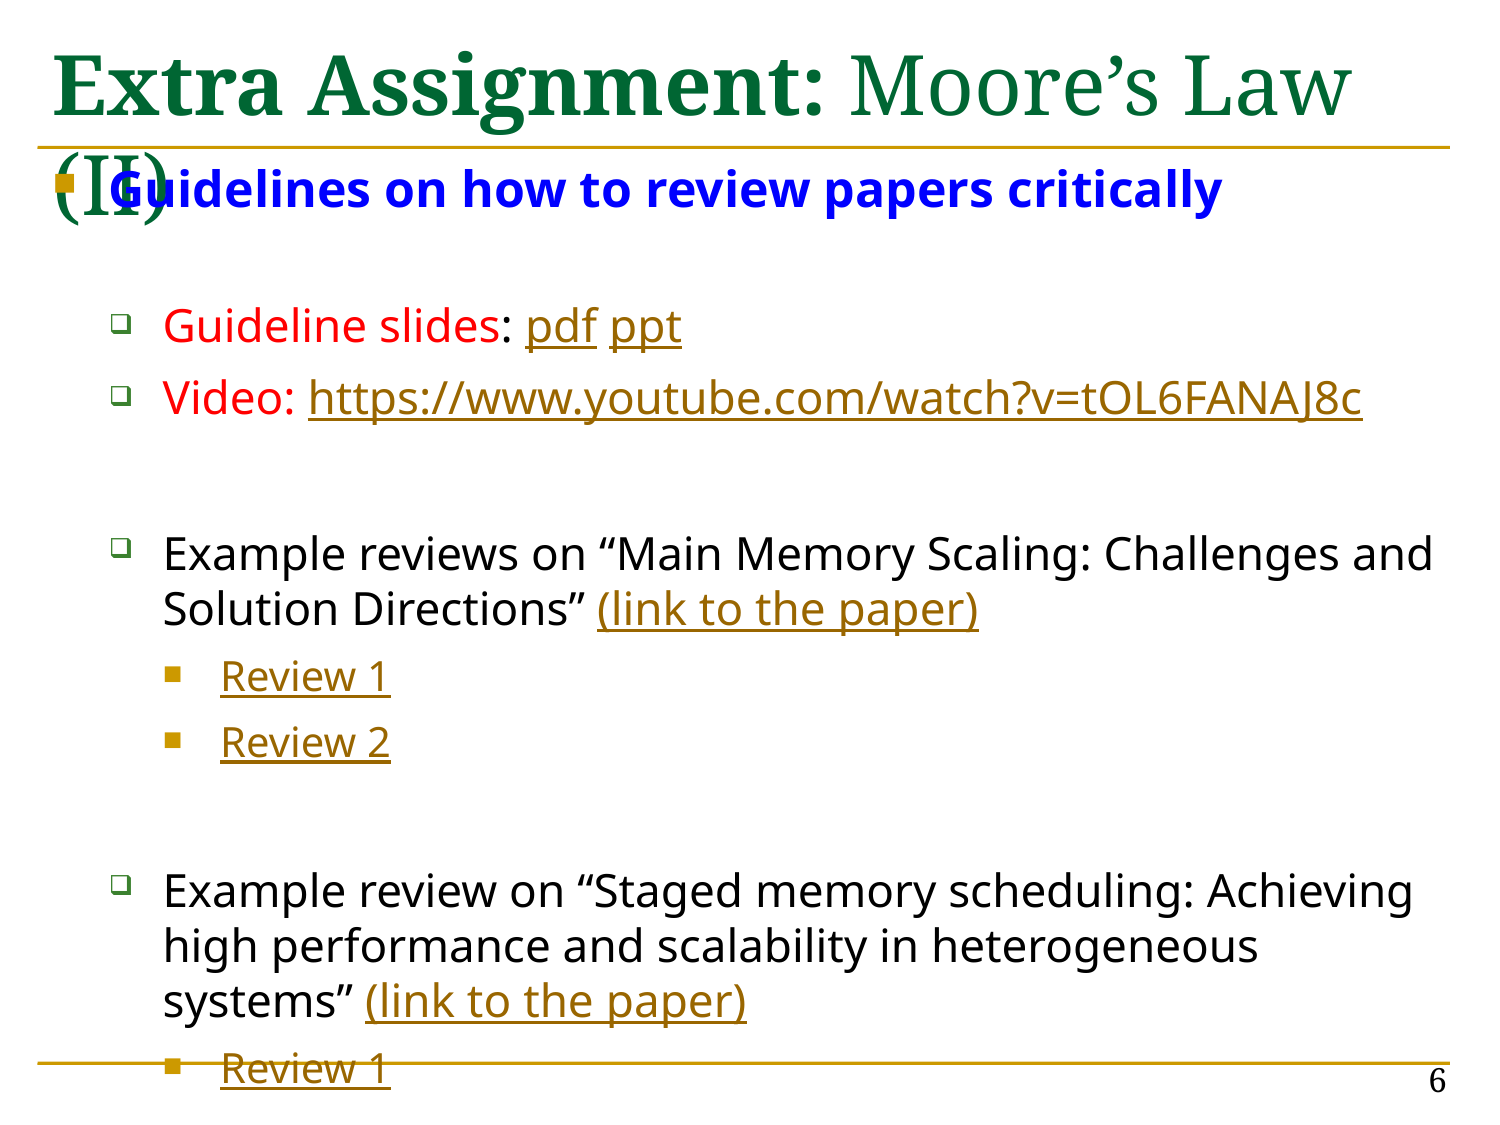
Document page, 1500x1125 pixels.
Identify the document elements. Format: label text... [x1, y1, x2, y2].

slide_number 6 [1111, 1036, 1462, 1112]
title Extra Assignment: Moore’s Law (II) [37, 24, 1450, 149]
list Guidelines on how to review papers critically Guideline slides: pdf ppt Video: https://www.youtube.com/watch?v=tOL6FANAJ8c Example reviews on “Main Memory Scaling: Challenges and Solution Directions” (link to the paper) Review 1 Review 2 Example review on “Staged memory scheduling: Achieving high performance and scalability in heterogeneous systems” (link to the paper) Review 1 [37, 149, 1450, 1002]
